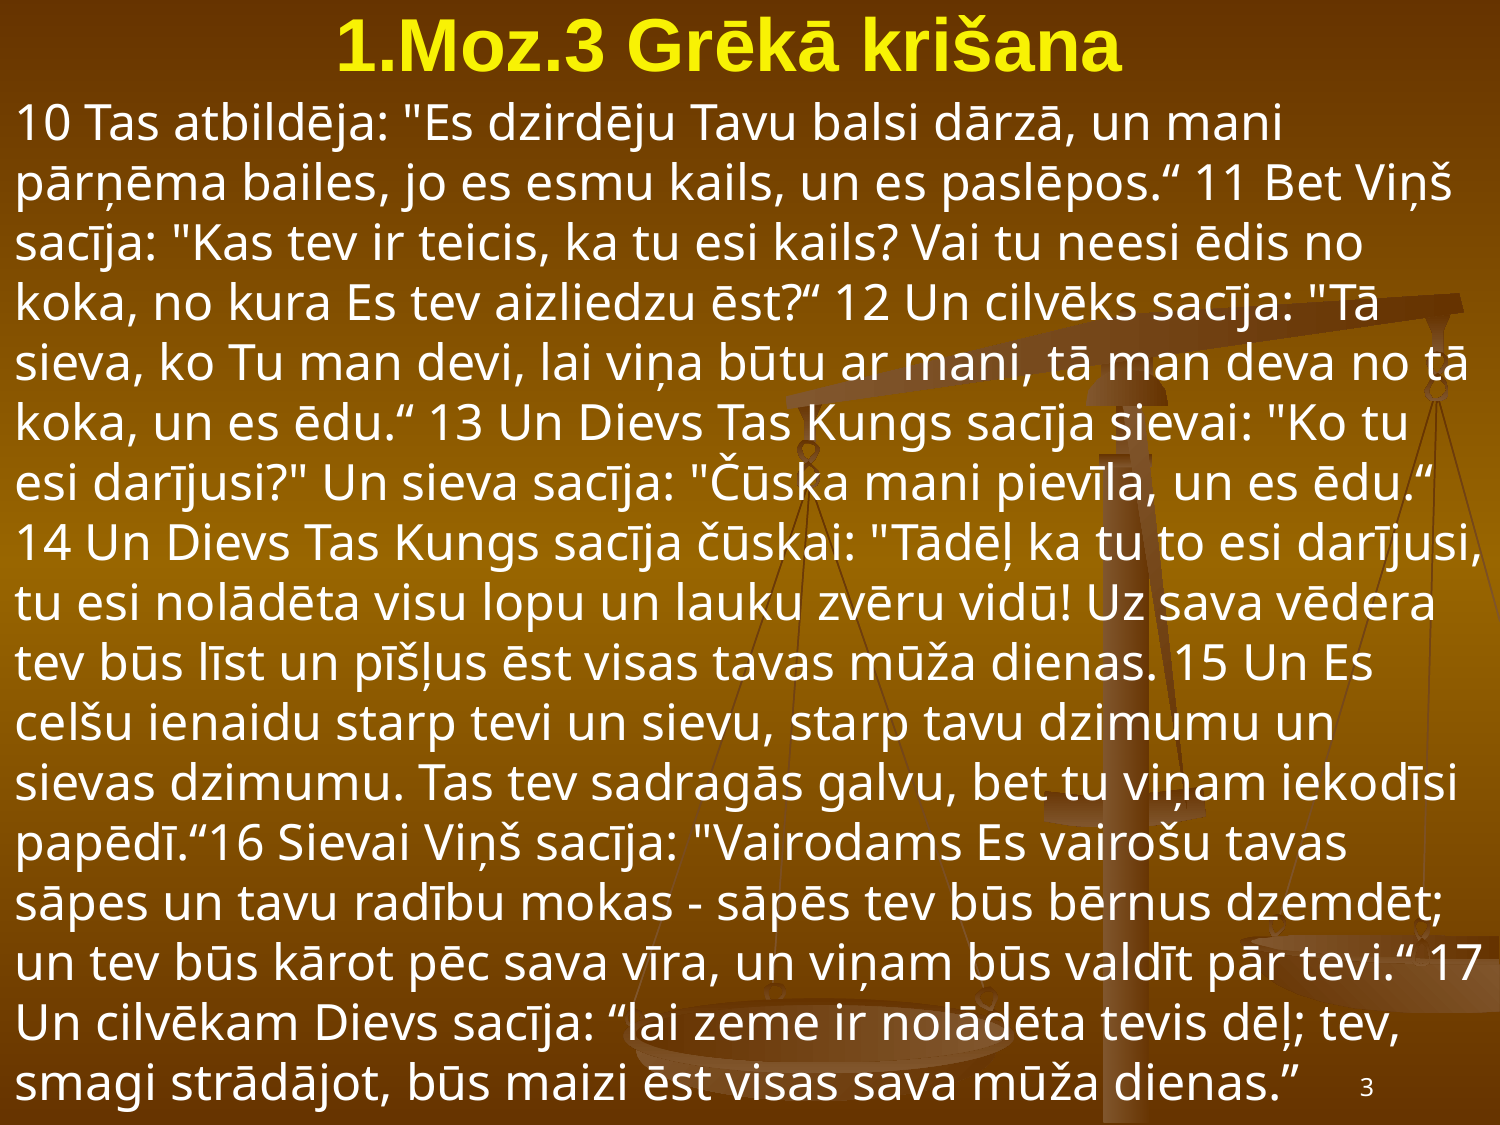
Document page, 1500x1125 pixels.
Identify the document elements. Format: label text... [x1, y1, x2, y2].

text_box 10 Tas atbildēja: "Es dzirdēju Tavu balsi dārzā, un mani pārņēma bailes, jo es esmu kails, un es paslēpos.“ 11 Bet Viņš sacīja: "Kas tev ir teicis, ka tu esi kails? Vai tu neesi ēdis no koka, no kura Es tev aizliedzu ēst?“ 12 Un cilvēks sacīja: "Tā sieva, ko Tu man devi, lai viņa būtu ar mani, tā man deva no tā koka, un es ēdu.“ 13 Un Dievs Tas Kungs sacīja sievai: "Ko tu esi darījusi?" Un sieva sacīja: "Čūska mani pievīla, un es ēdu.“ 14 Un Dievs Tas Kungs sacīja čūskai: "Tādēļ ka tu to esi darījusi, tu esi nolādēta visu lopu un lauku zvēru vidū! Uz sava vēdera tev būs līst un pīšļus ēst visas tavas mūža dienas. 15 Un Es celšu ienaidu starp tevi un sievu, starp tavu dzimumu un sievas dzimumu. Tas tev sadragās galvu, bet tu viņam iekodīsi papēdī.“16 Sievai Viņš sacīja: "Vairodams Es vairošu tavas sāpes un tavu radību mokas - sāpēs tev būs bērnus dzemdēt; un tev būs kārot pēc sava vīra, un viņam būs valdīt pār tevi.“ 17 Un cilvēkam Dievs sacīja: “lai zeme ir nolādēta tevis dēļ; tev, smagi strādājot, būs maizi ēst visas sava mūža dienas.” [0, 83, 1500, 1125]
title 1.Moz.3 Grēkā krišana [0, 23, 1460, 83]
